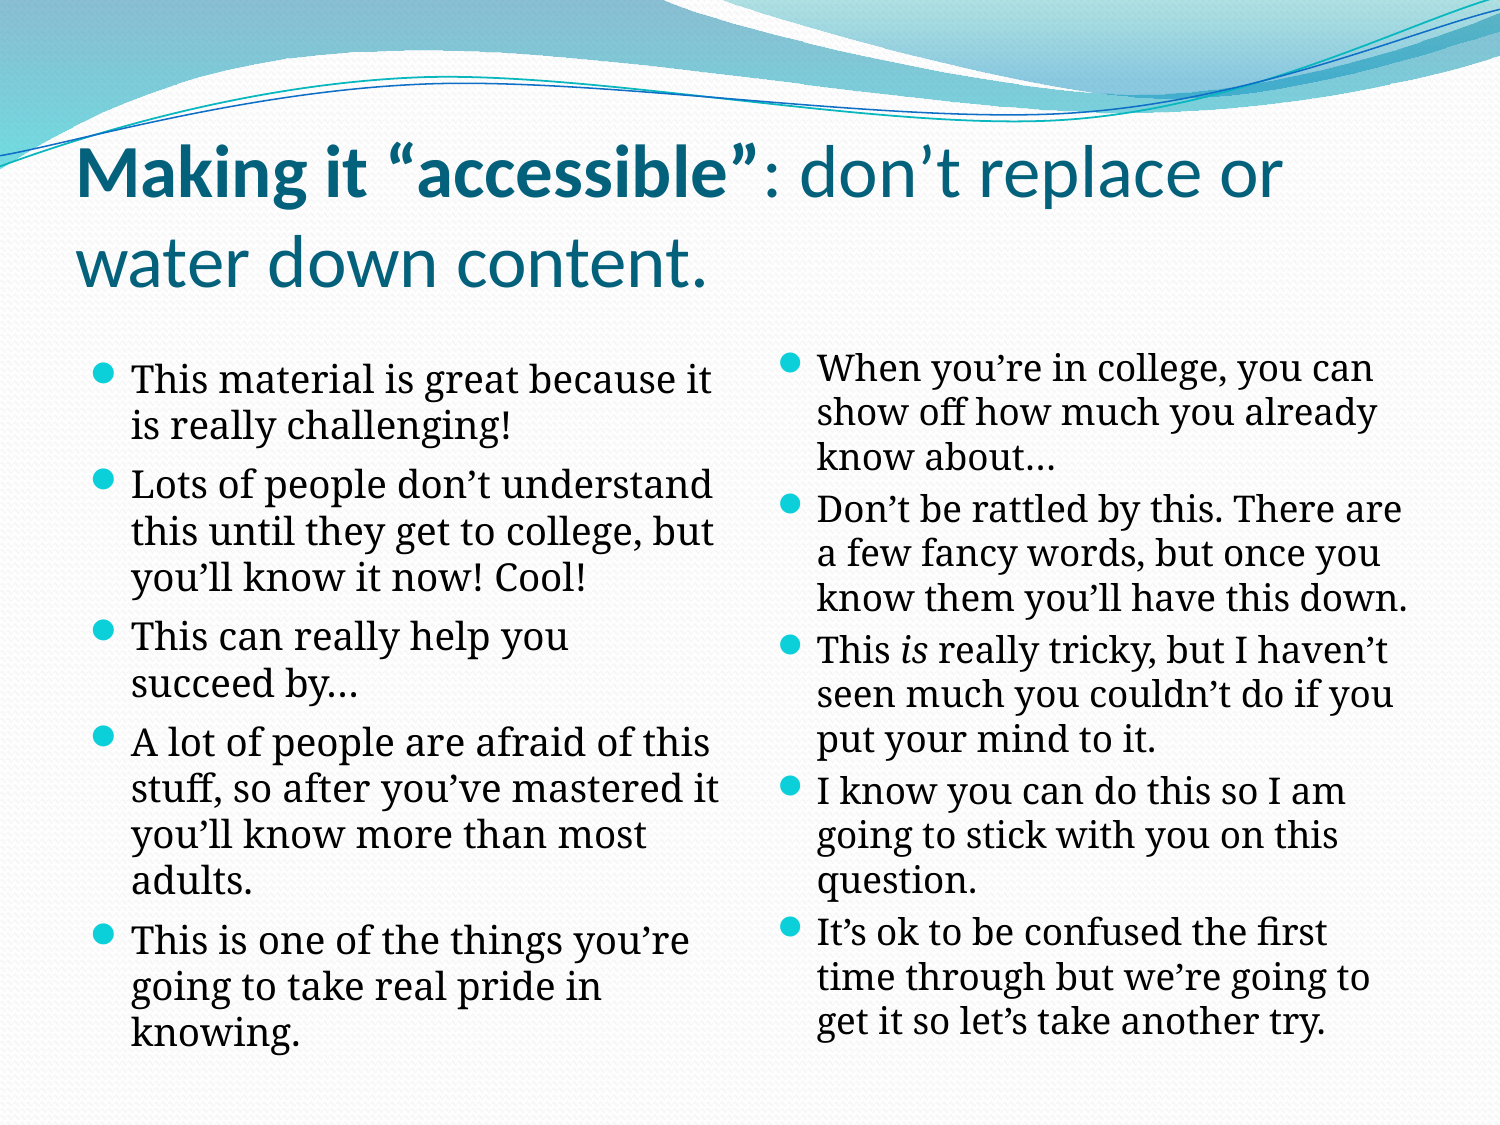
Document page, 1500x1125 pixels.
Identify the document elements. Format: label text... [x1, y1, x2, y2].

list This material is great because it is really challenging! Lots of people don’t understand this until they get to college, but you’ll know it now! Cool! This can really help you succeed by… A lot of people are afraid of this stuff, so after you’ve mastered it you’ll know more than most adults. This is one of the things you’re going to take real pride in knowing. [75, 347, 738, 1075]
list When you’re in college, you can show off how much you already know about… Don’t be rattled by this. There are a few fancy words, but once you know them you’ll have this down. This is really tricky, but I haven’t seen much you couldn’t do if you put your mind to it. I know you can do this so I am going to stick with you on this question. It’s ok to be confused the first time through but we’re going to get it so let’s take another try. [762, 337, 1425, 1065]
title Making it “accessible”: don’t replace or water down content. [75, 115, 1425, 303]
